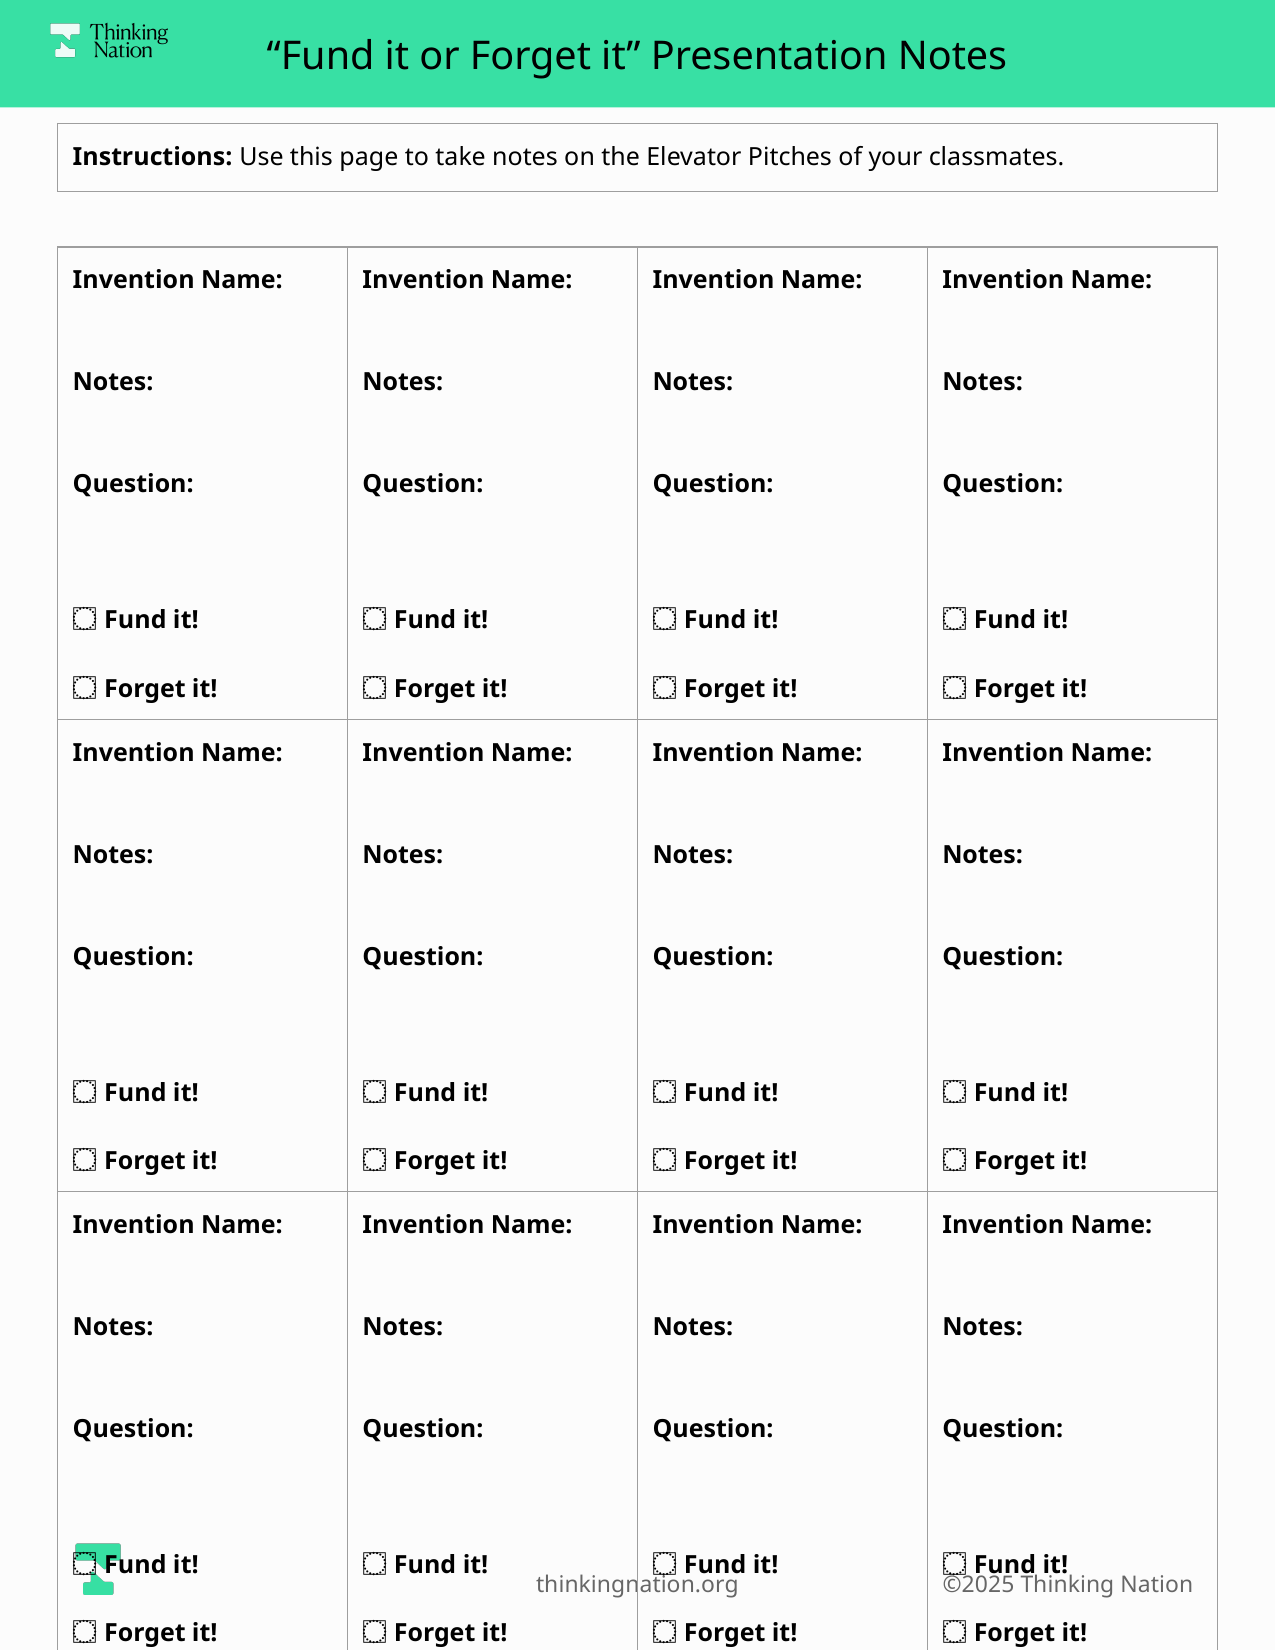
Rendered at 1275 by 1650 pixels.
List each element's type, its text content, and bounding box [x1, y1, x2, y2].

picture [62, 1533, 134, 1605]
table_cell Invention Name: Notes: Question: ⃞ Fund it! ⃞ Forget it! [58, 1192, 347, 1650]
table_header Invention Name: Notes: Question: ⃞ Fund it! ⃞ Forget it! [928, 248, 1217, 719]
table_cell Invention Name: Notes: Question: ⃞ Fund it! ⃞ Forget it! [638, 1192, 927, 1650]
table_cell Invention Name: Notes: Question: ⃞ Fund it! ⃞ Forget it! [928, 720, 1217, 1191]
table_header Invention Name: Notes: Question: ⃞ Fund it! ⃞ Forget it! [58, 248, 347, 719]
table_cell Invention Name: Notes: Question: ⃞ Fund it! ⃞ Forget it! [638, 720, 927, 1191]
table_cell Invention Name: Notes: Question: ⃞ Fund it! ⃞ Forget it! [348, 720, 637, 1191]
table_cell Invention Name: Notes: Question: ⃞ Fund it! ⃞ Forget it! [348, 1192, 637, 1650]
table_header Invention Name: Notes: Question: ⃞ Fund it! ⃞ Forget it! [638, 248, 927, 719]
table_cell Invention Name: Notes: Question: ⃞ Fund it! ⃞ Forget it! [928, 1192, 1217, 1650]
table_cell Invention Name: Notes: Question: ⃞ Fund it! ⃞ Forget it! [58, 720, 347, 1191]
text_box “Fund it or Forget it” Presentation Notes [0, 0, 1275, 108]
table_header Invention Name: Notes: Question: ⃞ Fund it! ⃞ Forget it! [348, 248, 637, 719]
table_header Instructions: Use this page to take notes on the Elevator Pitches of your classmates. [58, 124, 1217, 191]
picture [36, 12, 172, 69]
